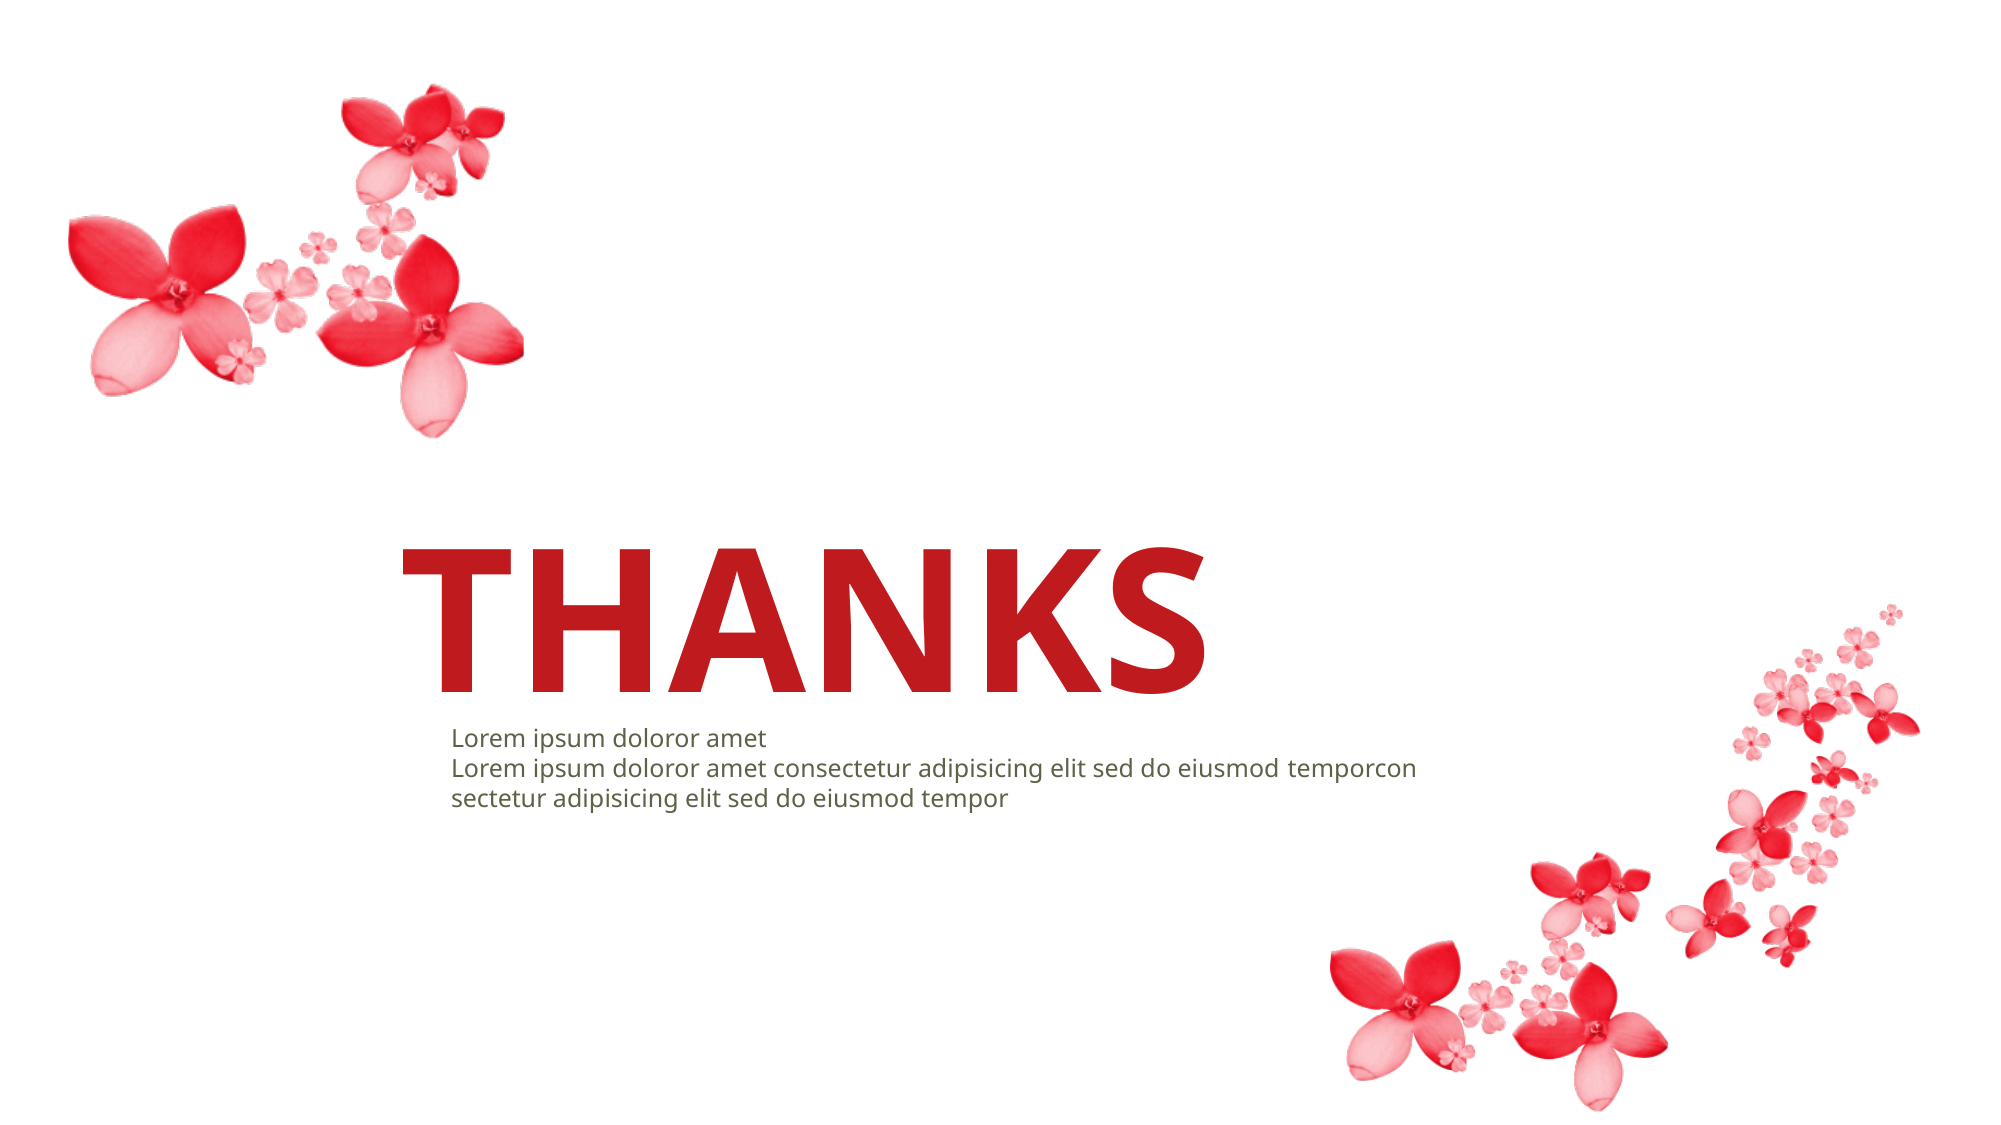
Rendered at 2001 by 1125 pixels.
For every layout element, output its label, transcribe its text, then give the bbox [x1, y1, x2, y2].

picture [68, 34, 524, 514]
picture [1330, 513, 1933, 1125]
text_box THANKS [385, 485, 1227, 740]
text_box Lorem ipsum doloror amet Lorem ipsum doloror amet consectetur adipisicing elit sed do eiusmod temporcon sectetur adipisicing elit sed do eiusmod tempor [436, 714, 1330, 820]
